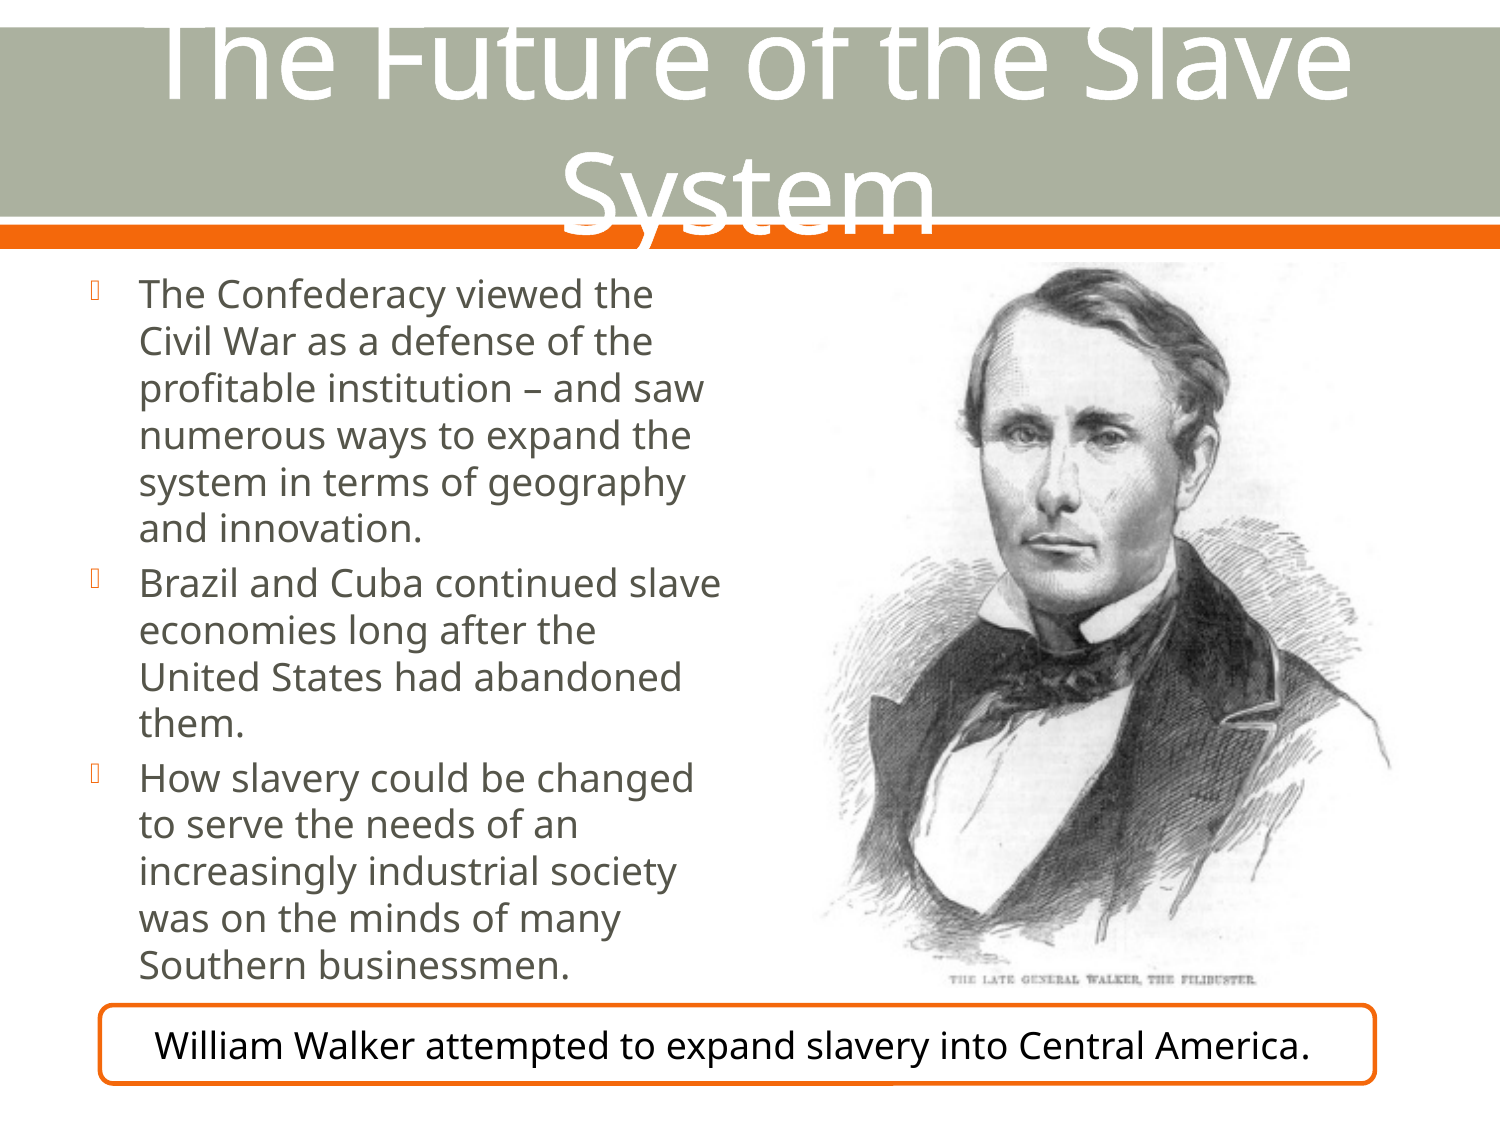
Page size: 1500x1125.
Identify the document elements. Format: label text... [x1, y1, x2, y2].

text_box William Walker attempted to expand slavery into Central America. [97, 1002, 1378, 1086]
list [812, 262, 1401, 989]
title The Future of the Slave System [75, 29, 1425, 213]
list The Confederacy viewed the Civil War as a defense of the profitable institution – and saw numerous ways to expand the system in terms of geography and innovation. Brazil and Cuba continued slave economies long after the United States had abandoned them. How slavery could be changed to serve the needs of an increasingly industrial society was on the minds of many Southern businessmen. [75, 262, 738, 1005]
